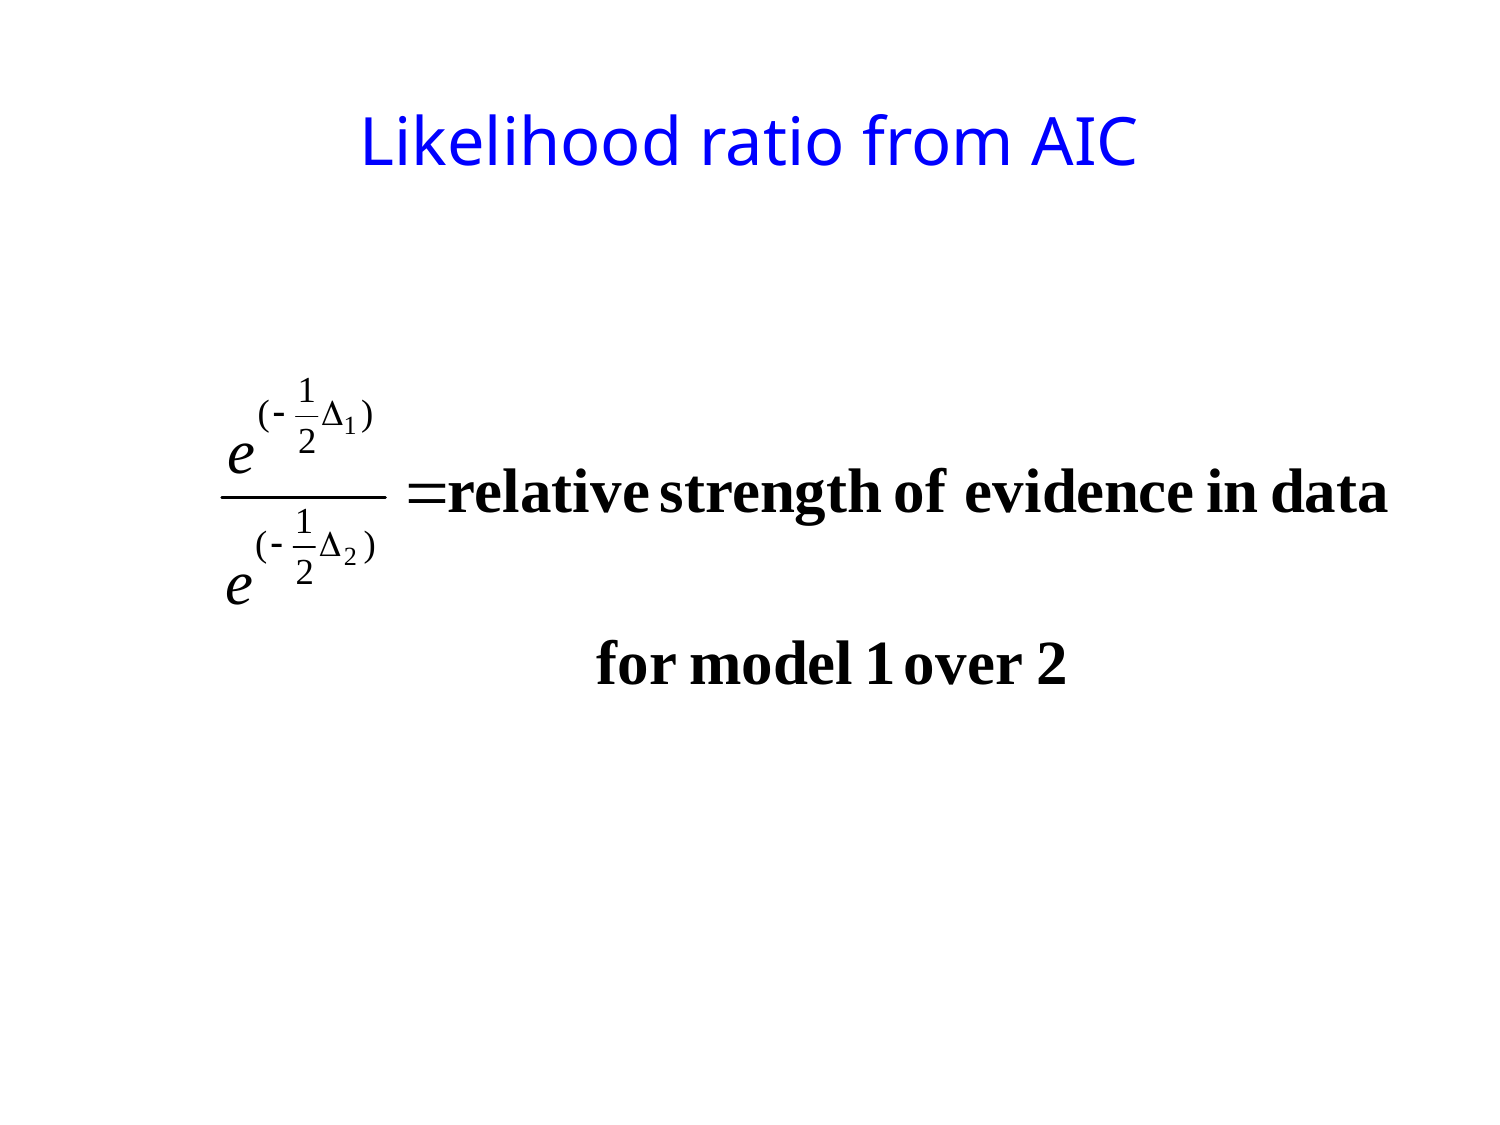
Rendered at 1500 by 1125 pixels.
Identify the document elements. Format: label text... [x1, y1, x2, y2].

title Likelihood ratio from AIC [75, 45, 1425, 233]
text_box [210, 362, 1418, 698]
